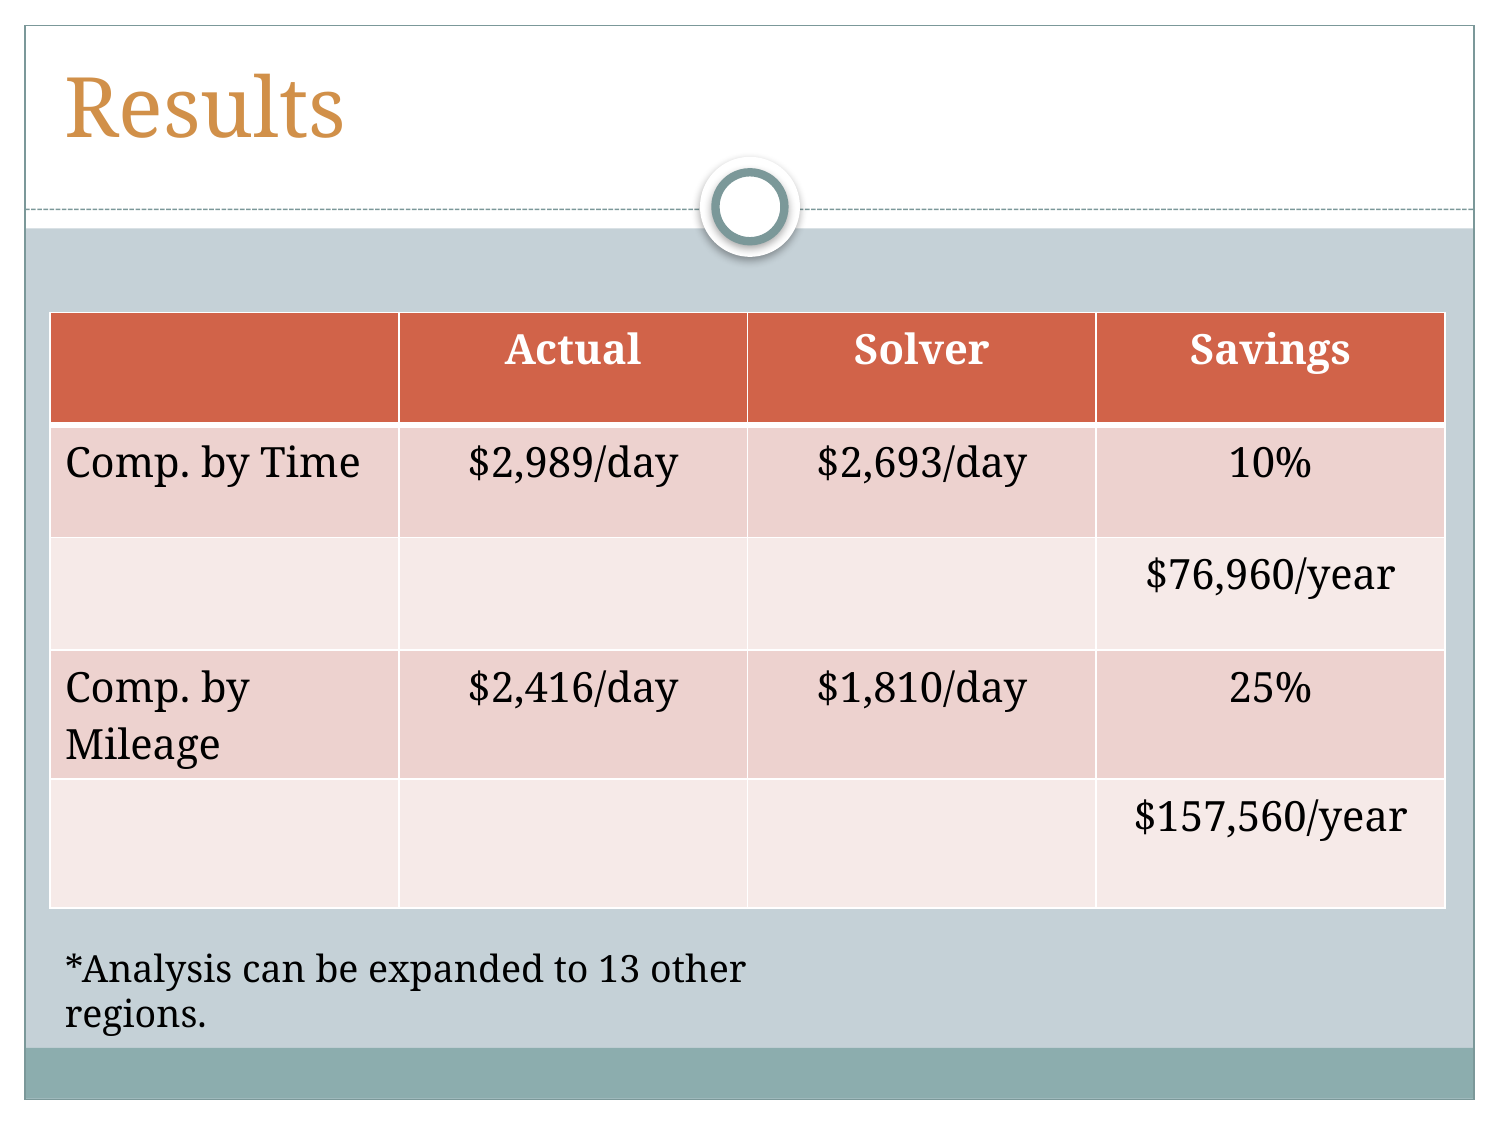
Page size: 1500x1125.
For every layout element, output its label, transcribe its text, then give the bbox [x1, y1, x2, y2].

table_cell $2,989/day [400, 428, 747, 537]
table_cell 10% [1097, 428, 1444, 537]
text_box *Analysis can be expanded to 13 other regions. [49, 937, 863, 1043]
table_cell [400, 780, 747, 907]
table_cell [51, 780, 398, 907]
table_cell Comp. by Time [51, 428, 398, 537]
table_header [51, 313, 398, 422]
table_header Actual [400, 313, 747, 422]
table_cell 25% [1097, 651, 1444, 778]
table_cell [748, 538, 1095, 649]
table_cell $1,810/day [748, 651, 1095, 778]
table_cell $157,560/year [1097, 780, 1444, 907]
table_header Savings [1097, 313, 1444, 422]
table_cell $2,693/day [748, 428, 1095, 537]
table_cell Comp. by Mileage [51, 651, 398, 778]
table_header Solver [748, 313, 1095, 422]
table_cell $2,416/day [400, 651, 747, 778]
title Results [49, 37, 1450, 162]
table_cell [51, 538, 398, 649]
table_cell [400, 538, 747, 649]
table_cell $76,960/year [1097, 538, 1444, 649]
table_cell [748, 780, 1095, 907]
